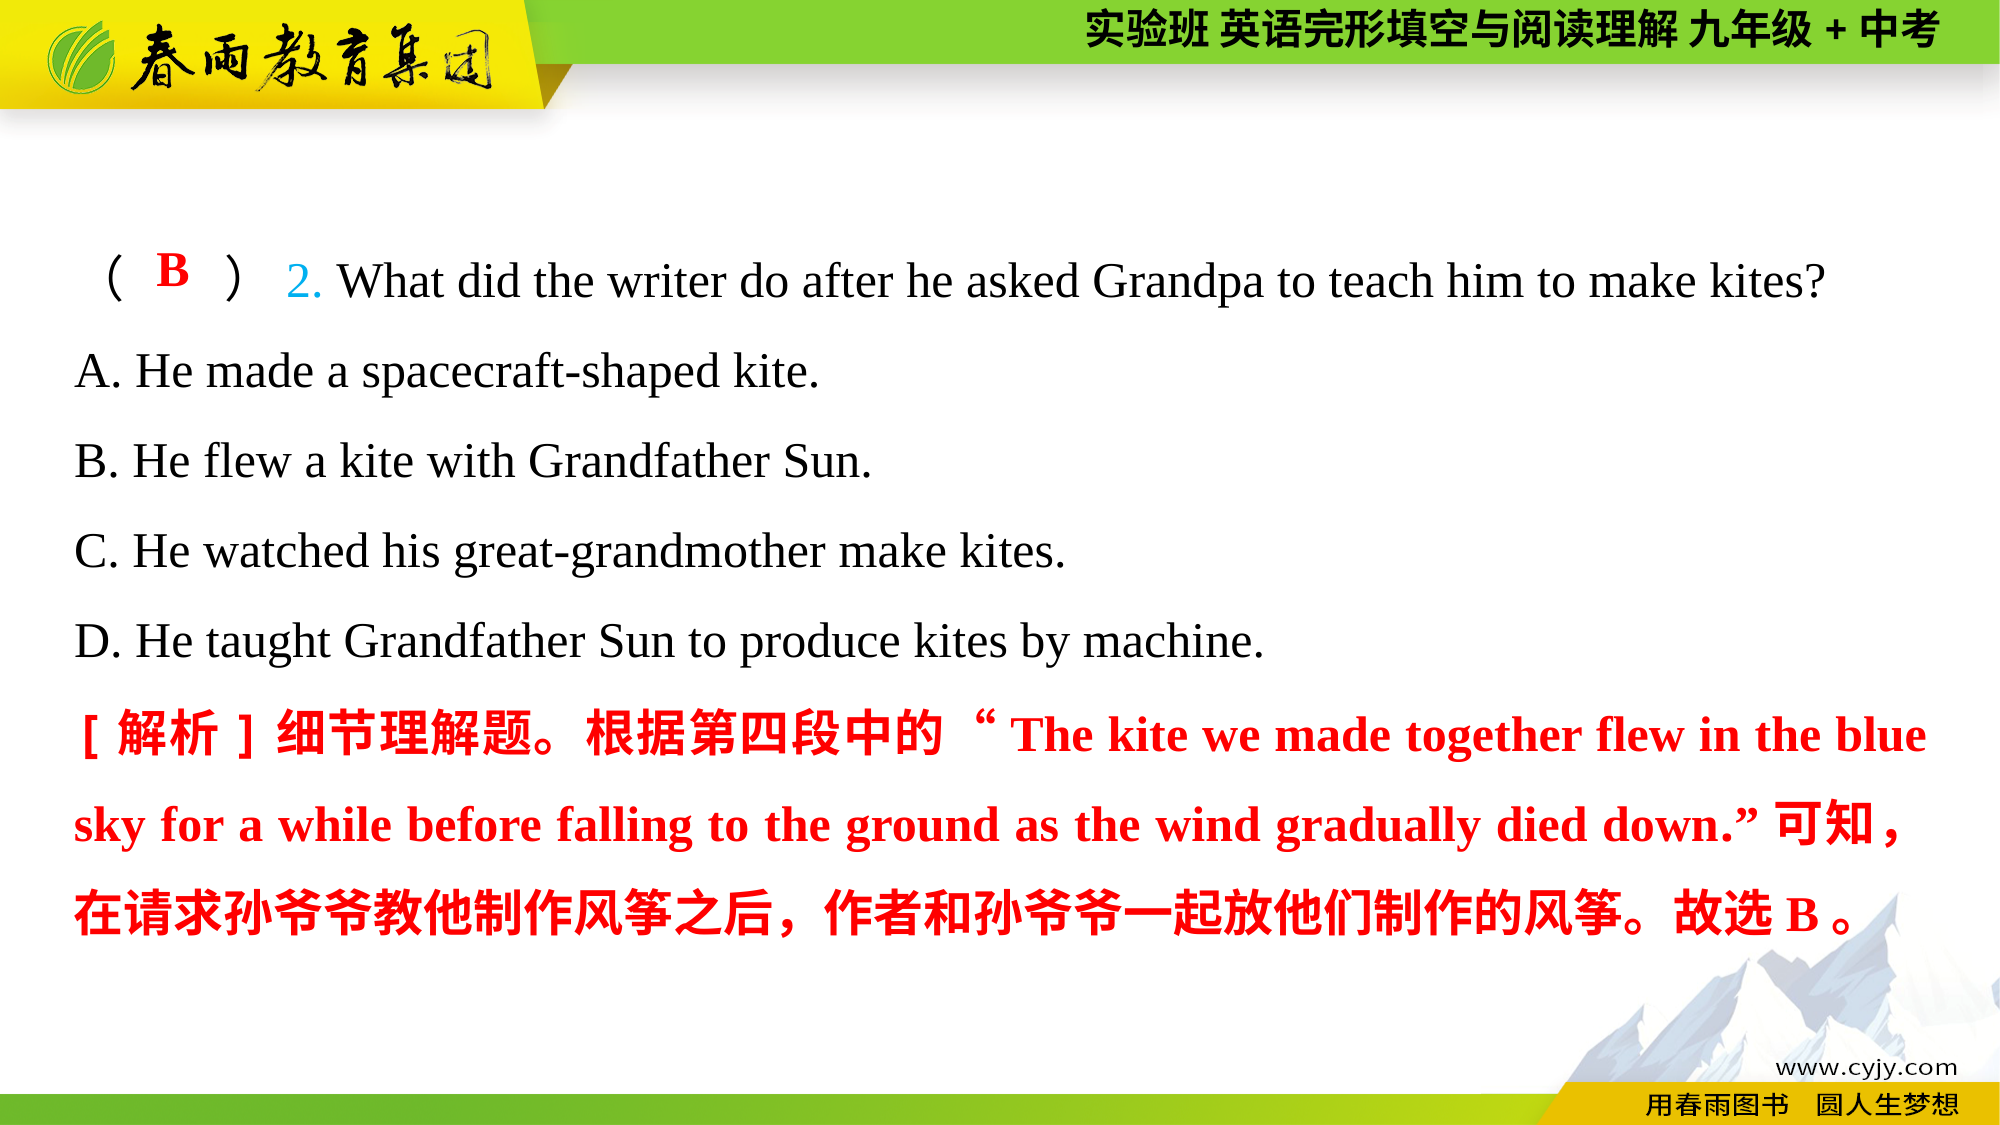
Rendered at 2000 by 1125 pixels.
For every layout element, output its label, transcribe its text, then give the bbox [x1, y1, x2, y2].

text_box B [141, 229, 205, 304]
list （ ）2. What did the writer do after he asked Grandpa to teach him to make kites? A. He made a spacecraft-shaped kite. B. He flew a kite with Grandfather Sun. C. He watched his great-grandmother make kites. D. He taught Grandfather Sun to produce kites by machine. [59, 210, 1944, 680]
picture [0, 0, 2000, 1125]
text_box [解析]细节理解题。根据第四段中的“The kite we made together flew in the blue sky for a while before falling to the ground as the wind gradually died down.”可知，在请求孙爷爷教他制作风筝之后，作者和孙爷爷一起放他们制作的风筝。故选B。 [58, 664, 1943, 950]
